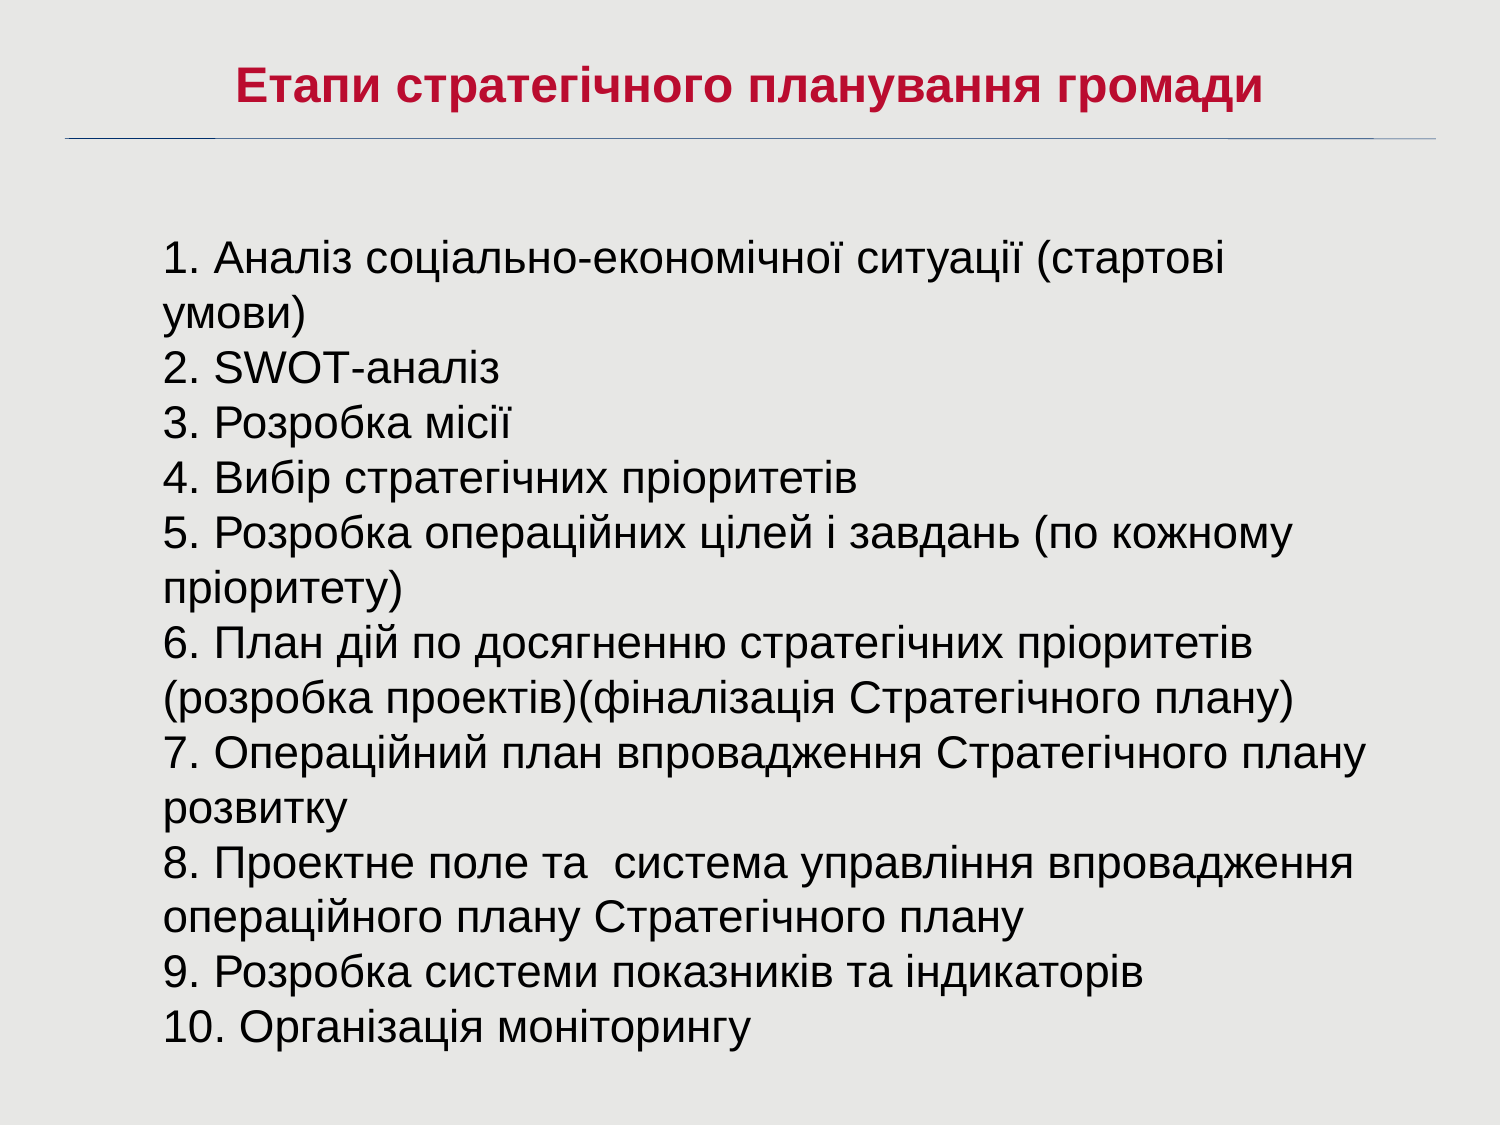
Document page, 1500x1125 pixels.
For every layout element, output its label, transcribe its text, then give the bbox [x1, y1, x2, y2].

text_box Етапи стратегічного планування громади [74, 45, 1425, 138]
text_box 1. Аналіз соціально-економічної ситуації (стартові умови) 2. SWOT-аналіз 3. Розробка місії 4. Вибір стратегічних пріоритетів 5. Розробка операційних цілей і завдань (по кожному пріоритету) 6. План дій по досягненню стратегічних пріоритетів (розробка проектів)(фіналізація Стратегічного плану) 7. Операційний план впровадження Стратегічного плану розвитку 8. Проектне поле та система управління впровадження операційного плану Стратегічного плану 9. Розробка системи показників та індикаторів 10. Організація моніторингу [147, 220, 1388, 1060]
